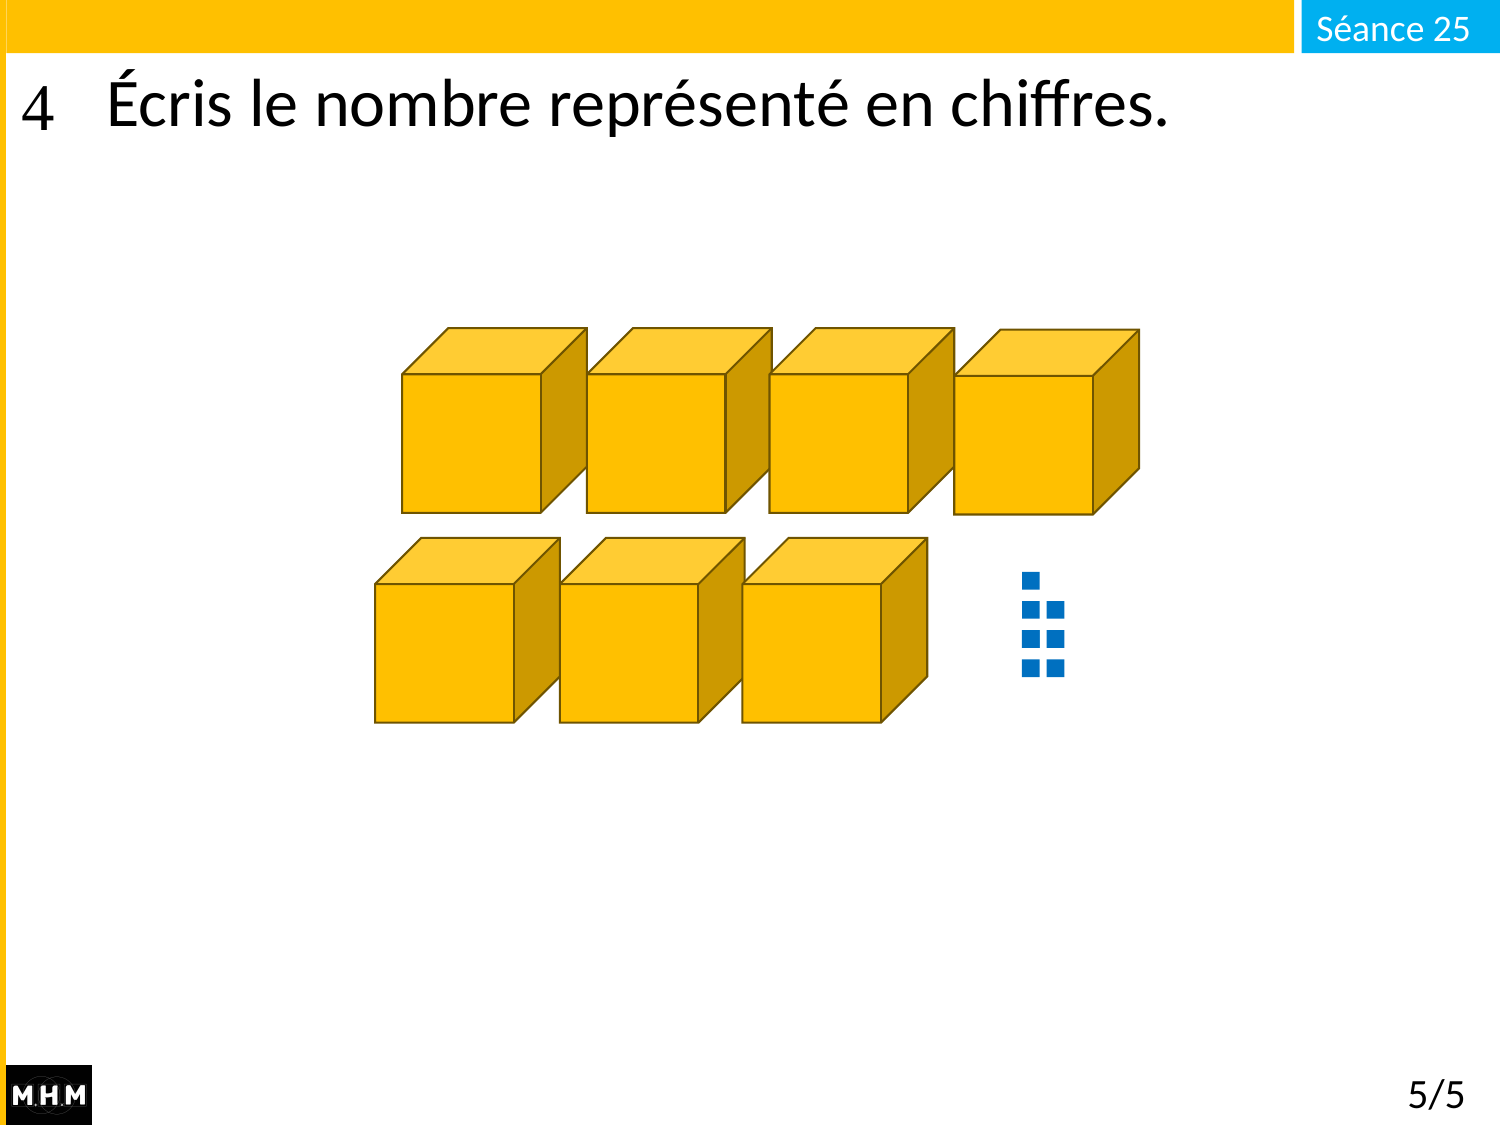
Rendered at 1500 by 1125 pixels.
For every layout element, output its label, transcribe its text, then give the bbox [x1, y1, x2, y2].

text_box [1021, 629, 1041, 649]
text_box [1046, 658, 1065, 678]
text_box [1021, 658, 1041, 678]
text_box [374, 536, 561, 724]
text_box [1046, 600, 1065, 620]
text_box [953, 328, 1141, 516]
title Écris le nombre représenté en chiffres. [91, 60, 1385, 150]
text_box [401, 327, 588, 514]
text_box [741, 536, 929, 724]
text_box [1046, 629, 1065, 649]
text_box [1021, 571, 1041, 591]
list 5/5 [1373, 1064, 1500, 1125]
picture [6, 1065, 92, 1125]
text_box [558, 536, 746, 724]
text_box [1021, 600, 1041, 620]
text_box [768, 327, 956, 514]
text_box [585, 327, 773, 514]
